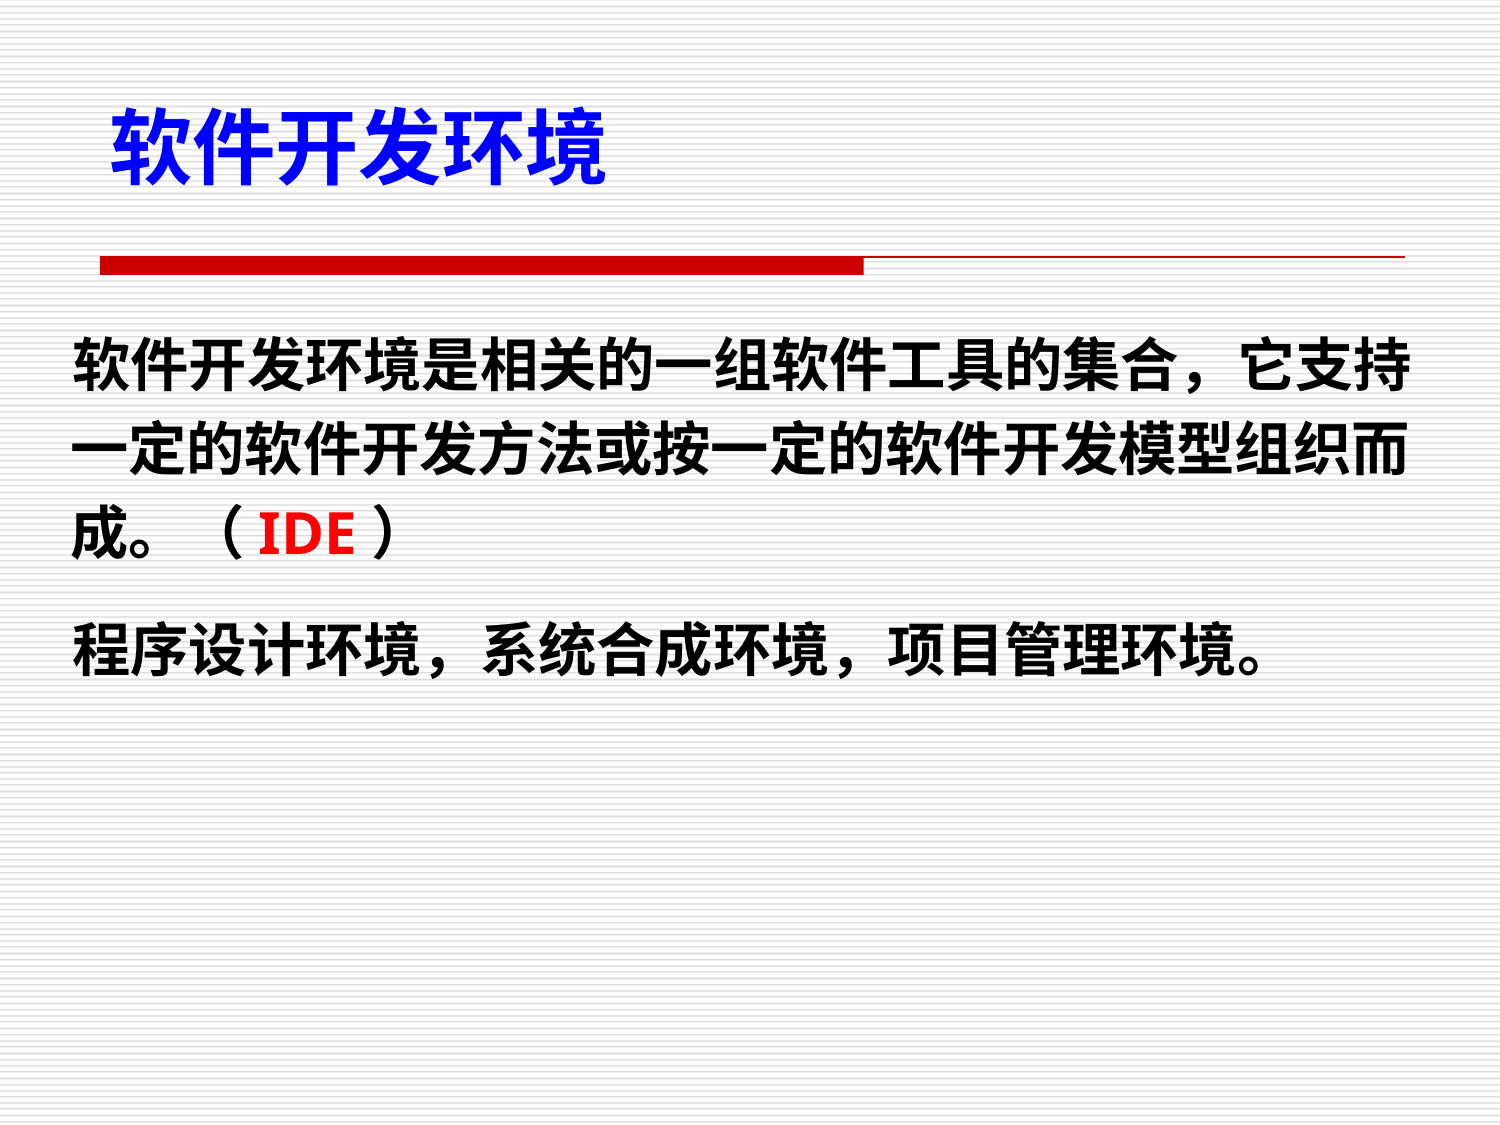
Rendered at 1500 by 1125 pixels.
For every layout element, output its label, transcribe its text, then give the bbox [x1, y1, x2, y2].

picture [0, 0, 1500, 1125]
text_box 软件开发环境 [19, 67, 1248, 234]
text_box 软件开发环境是相关的一组软件工具的集合，它支持一定的软件开发方法或按一定的软件开发模型组织而成。（IDE） 程序设计环境，系统合成环境，项目管理环境。 [0, 306, 1483, 694]
